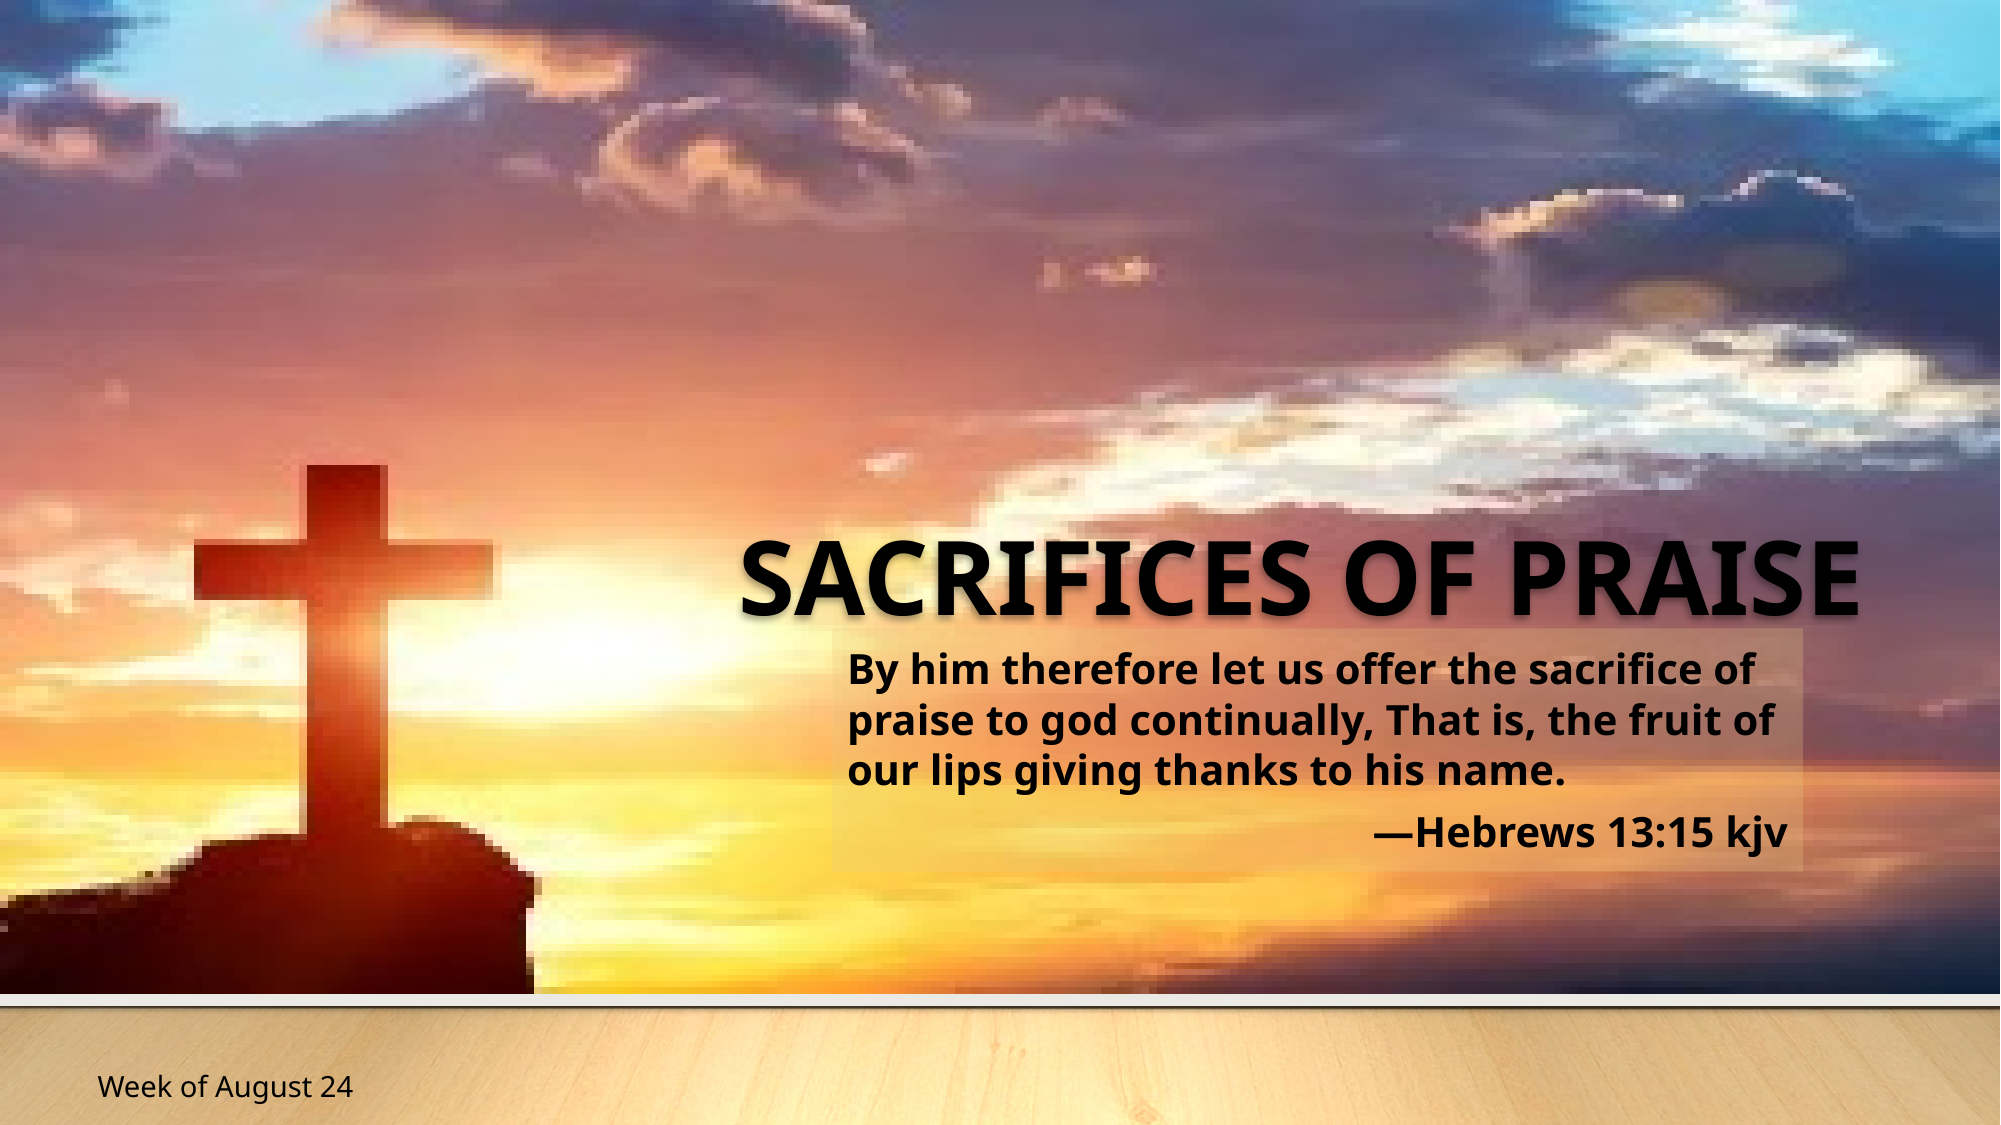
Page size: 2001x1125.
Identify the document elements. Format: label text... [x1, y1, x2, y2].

text_box Week of August 24 [82, 1058, 1084, 1112]
picture [0, 1006, 2000, 1125]
picture [0, 0, 2000, 995]
